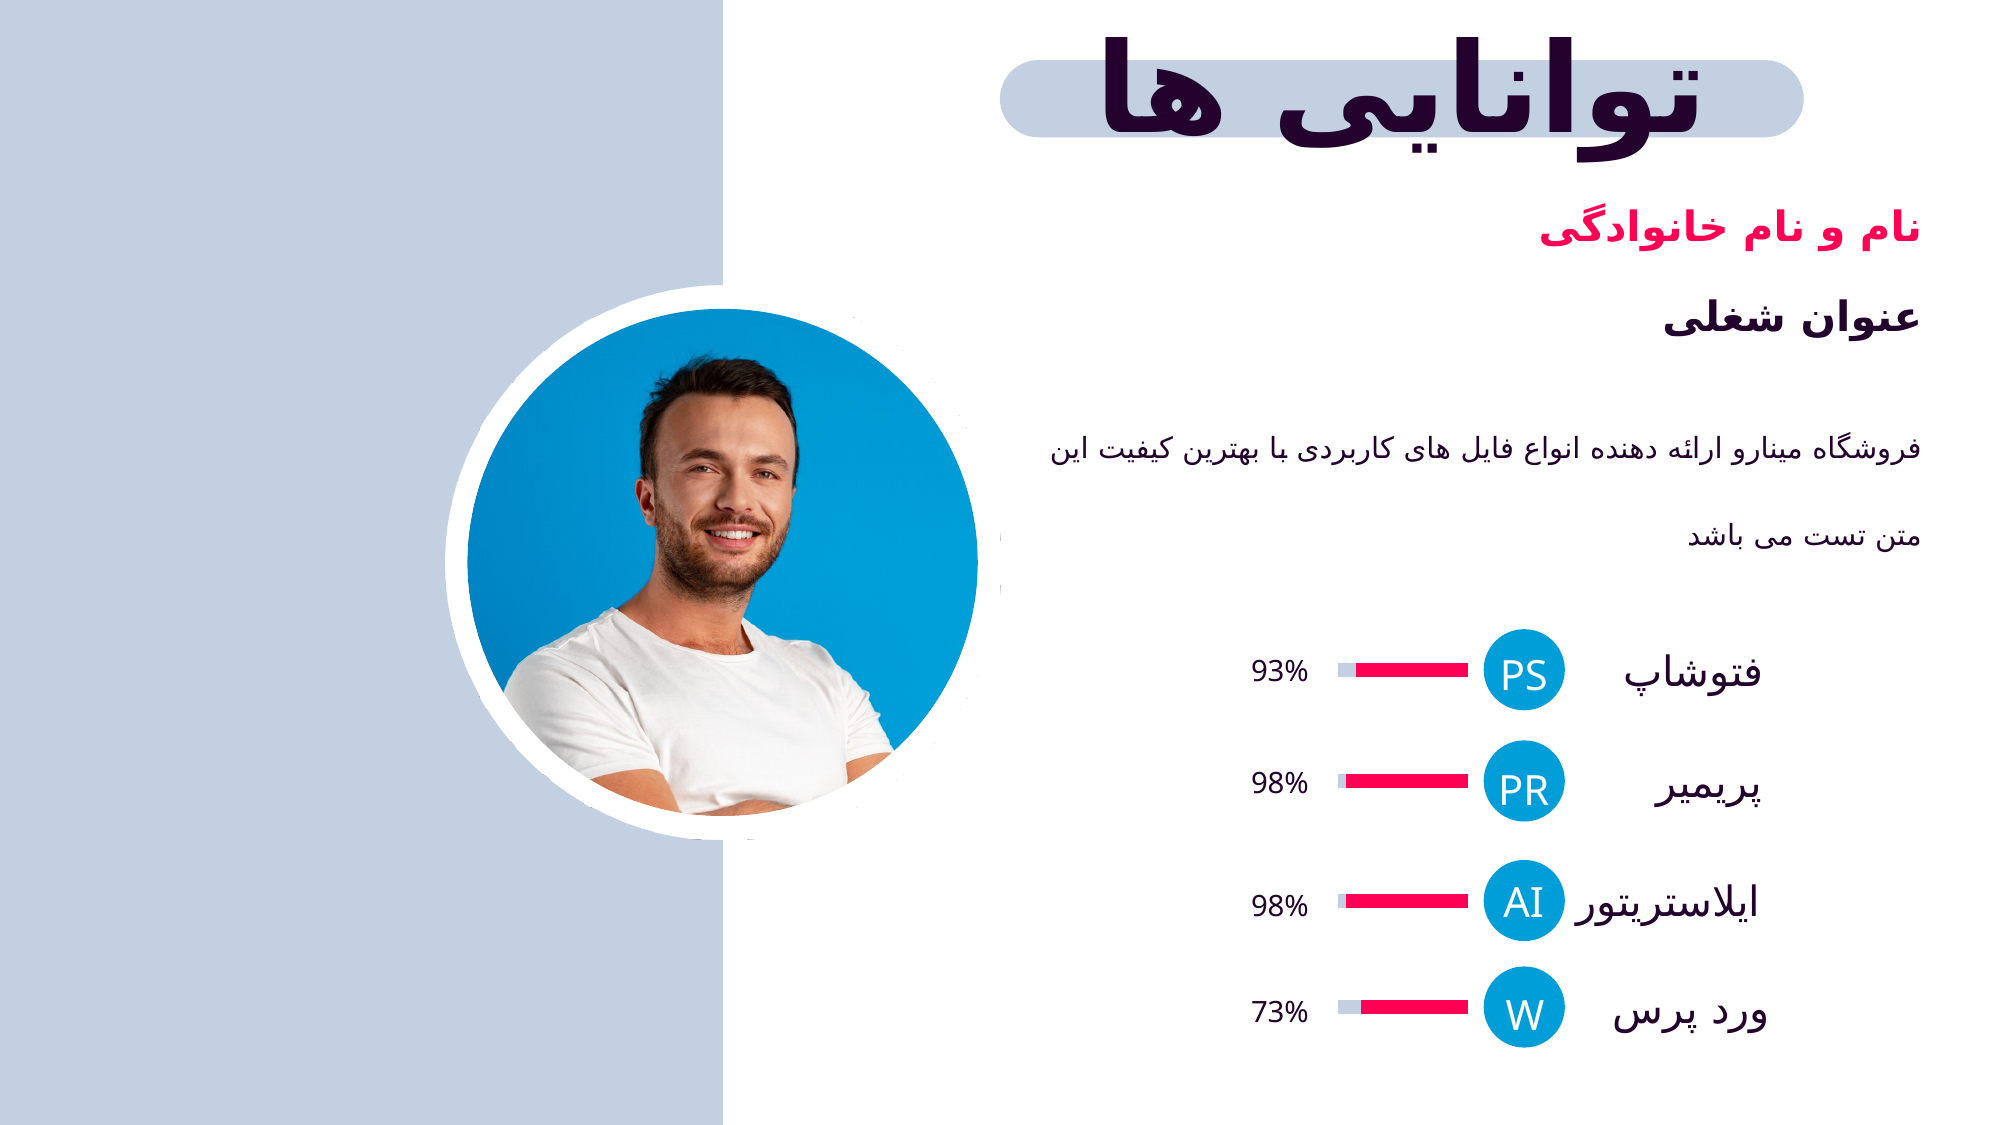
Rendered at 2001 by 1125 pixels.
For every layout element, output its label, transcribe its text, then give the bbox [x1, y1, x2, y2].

text_box فروشگاه مینارو ارائه دهنده انواع فایل های کاربردی با بهترین کیفیت این متن تست می باشد [1035, 369, 1937, 559]
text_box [1237, 966, 1778, 1048]
text_box عنوان شغلی [1132, 282, 1937, 348]
text_box توانایی ها [999, 0, 1804, 165]
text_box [1237, 740, 1778, 822]
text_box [1237, 629, 1778, 711]
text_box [1237, 859, 1778, 942]
text_box نام و نام خانوادگی [1132, 191, 1937, 257]
picture [445, 285, 1001, 840]
